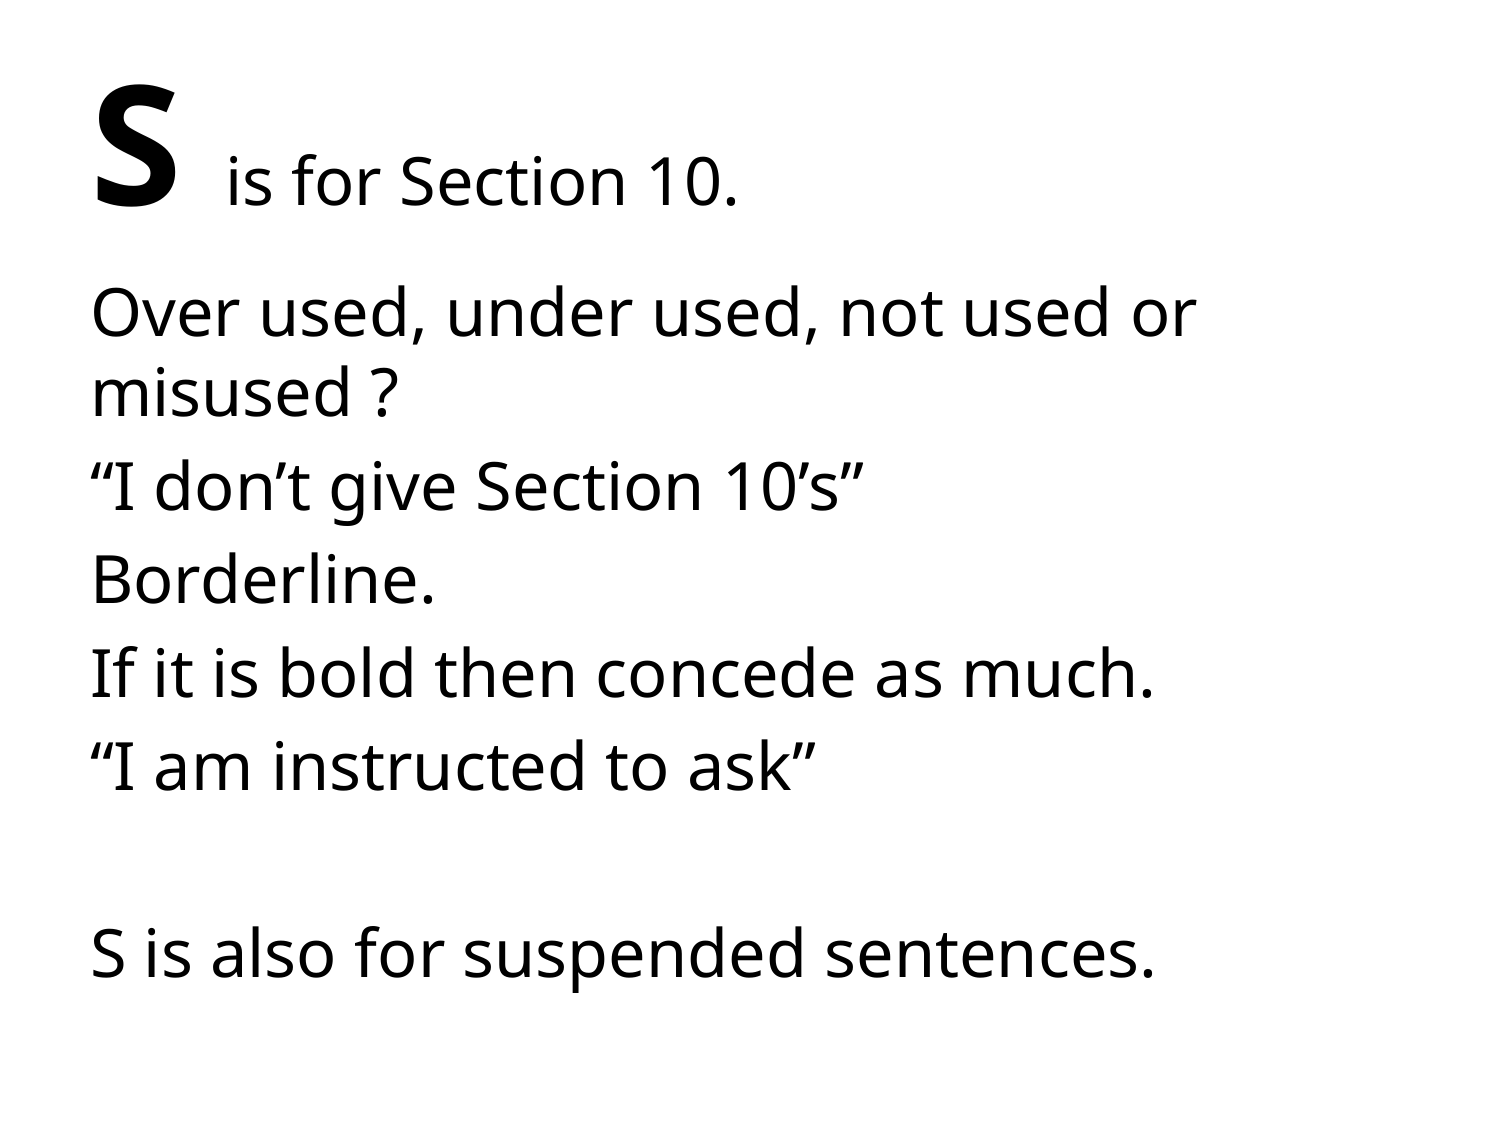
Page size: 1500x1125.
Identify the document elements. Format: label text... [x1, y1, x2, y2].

title S is for Section 10. [75, 45, 1425, 233]
list Over used, under used, not used or misused ? “I don’t give Section 10’s” Borderline. If it is bold then concede as much. “I am instructed to ask” S is also for suspended sentences. [75, 262, 1425, 1005]
